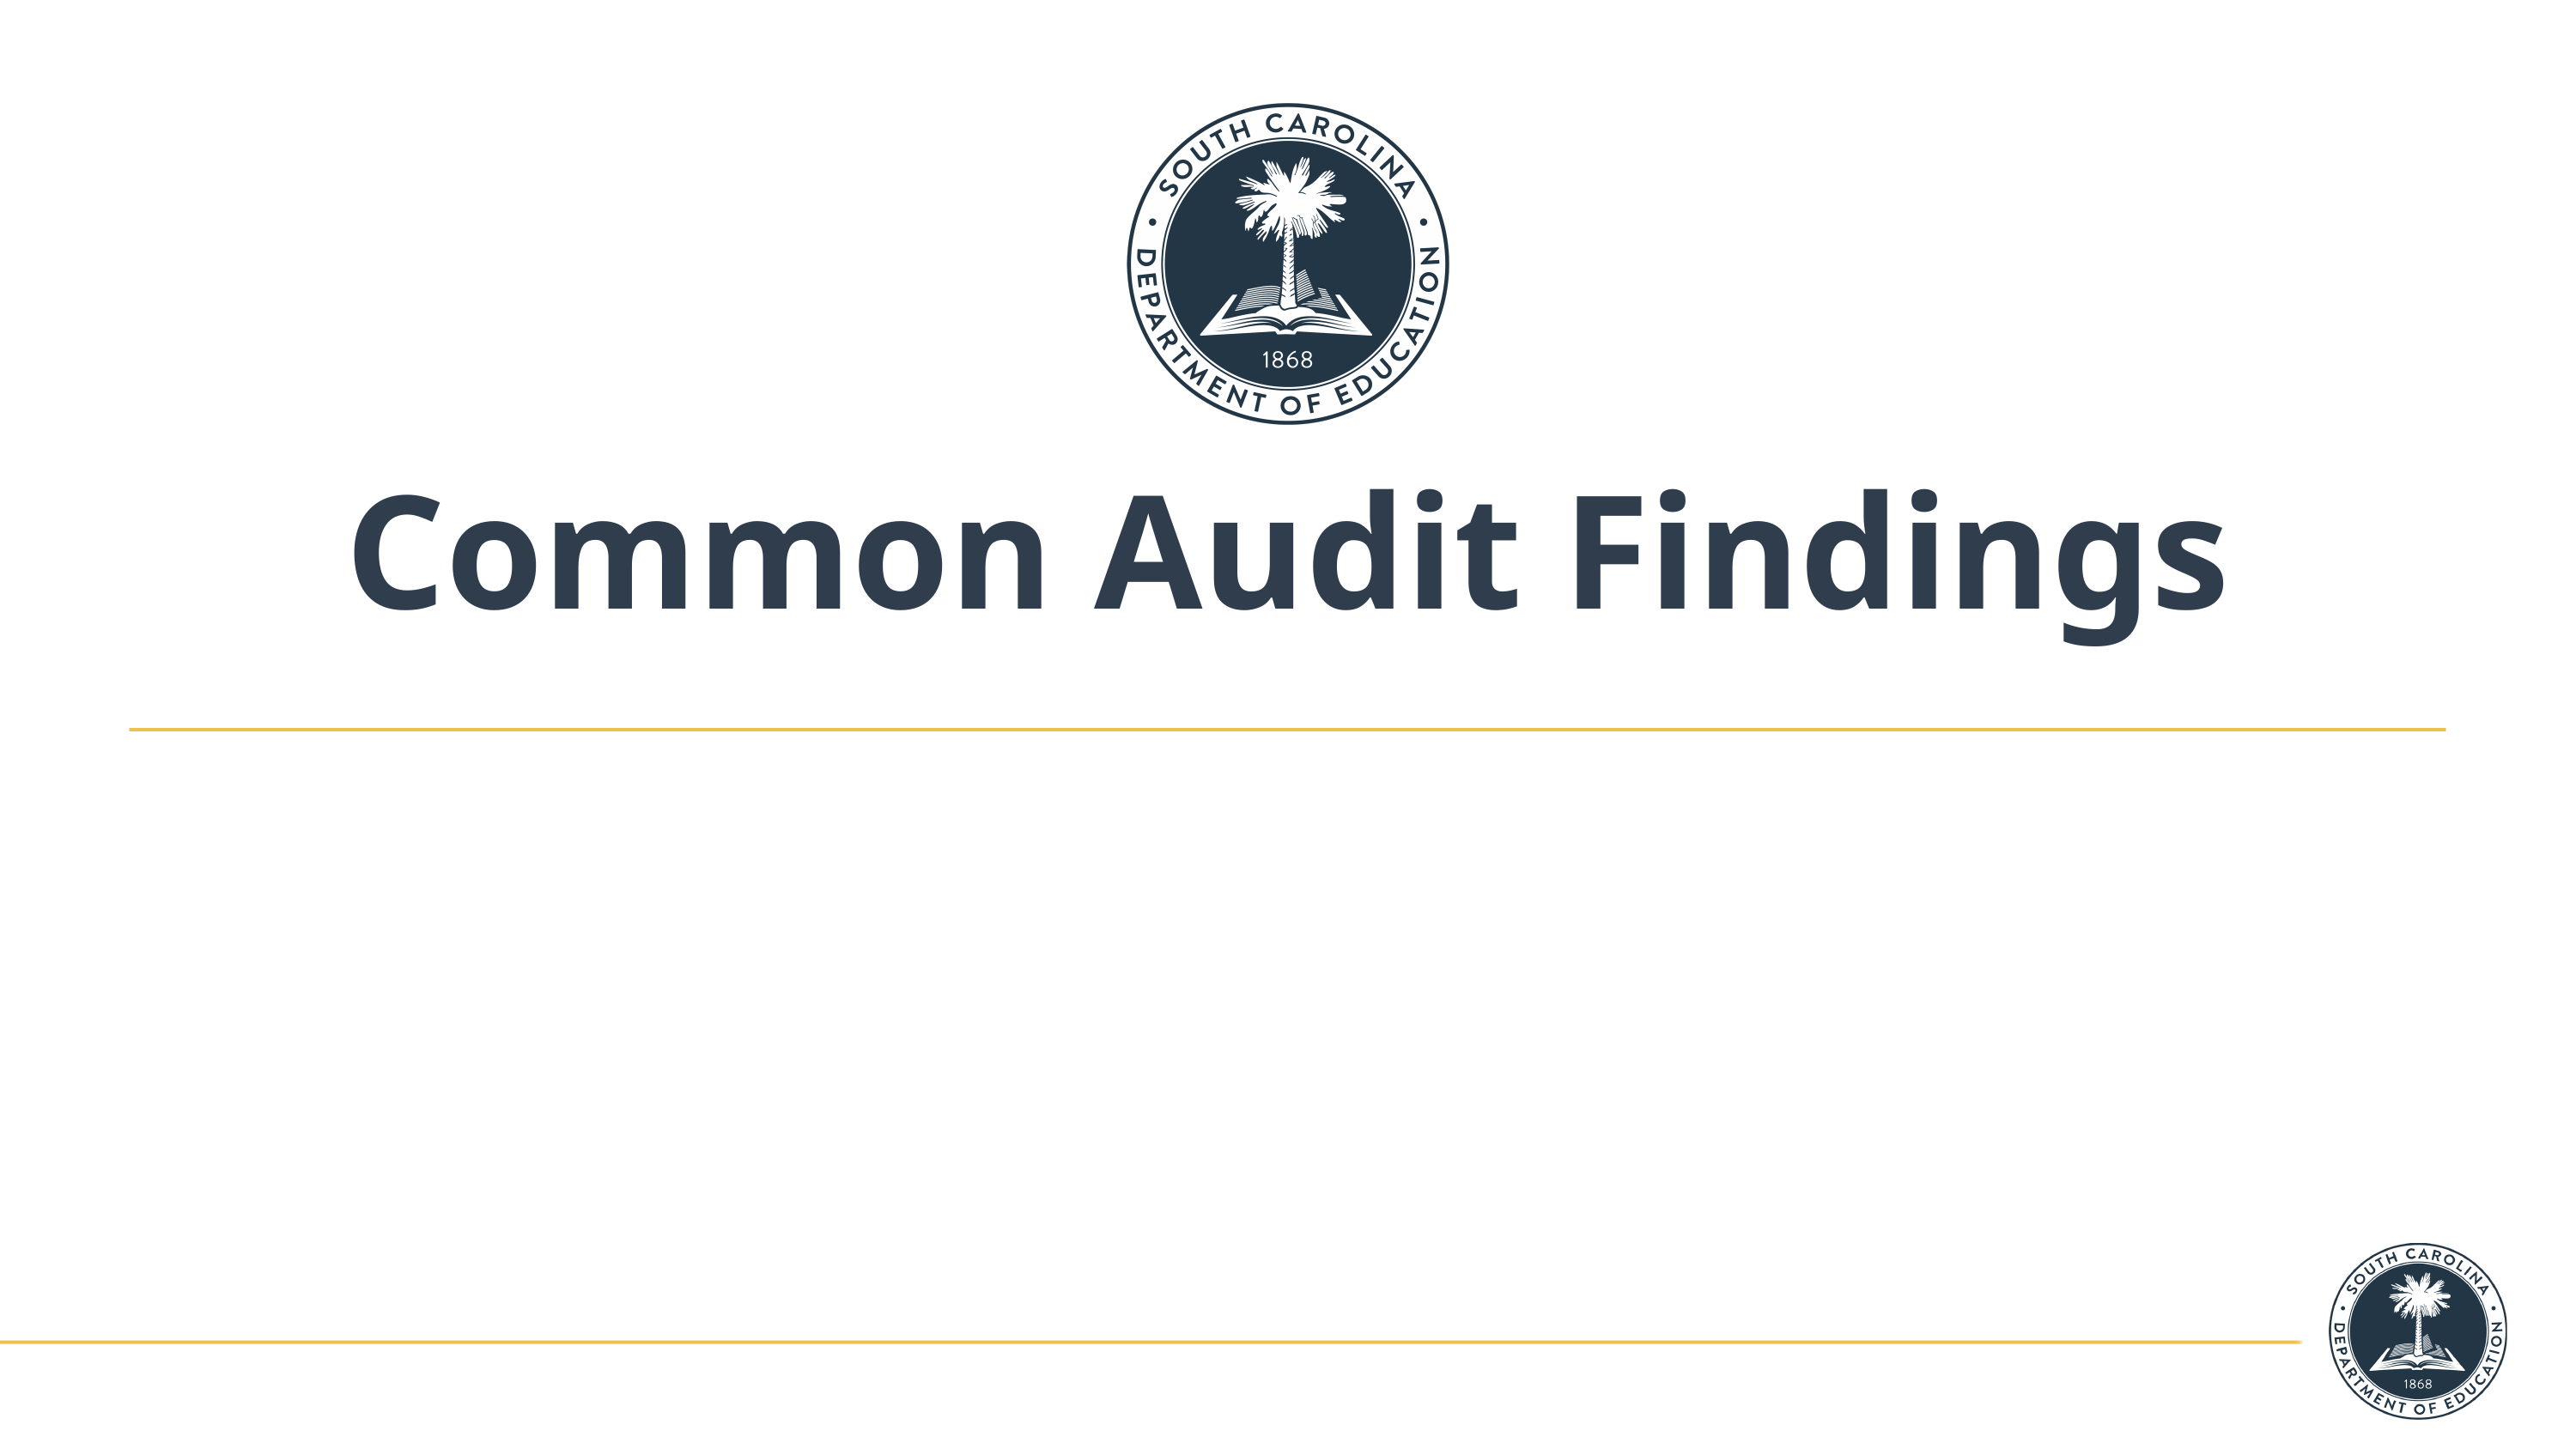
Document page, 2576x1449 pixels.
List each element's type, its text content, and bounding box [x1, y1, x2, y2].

picture [129, 728, 2447, 731]
title Common Audit Findings [129, 449, 2447, 643]
picture [2329, 1243, 2507, 1420]
picture [1127, 103, 1449, 425]
